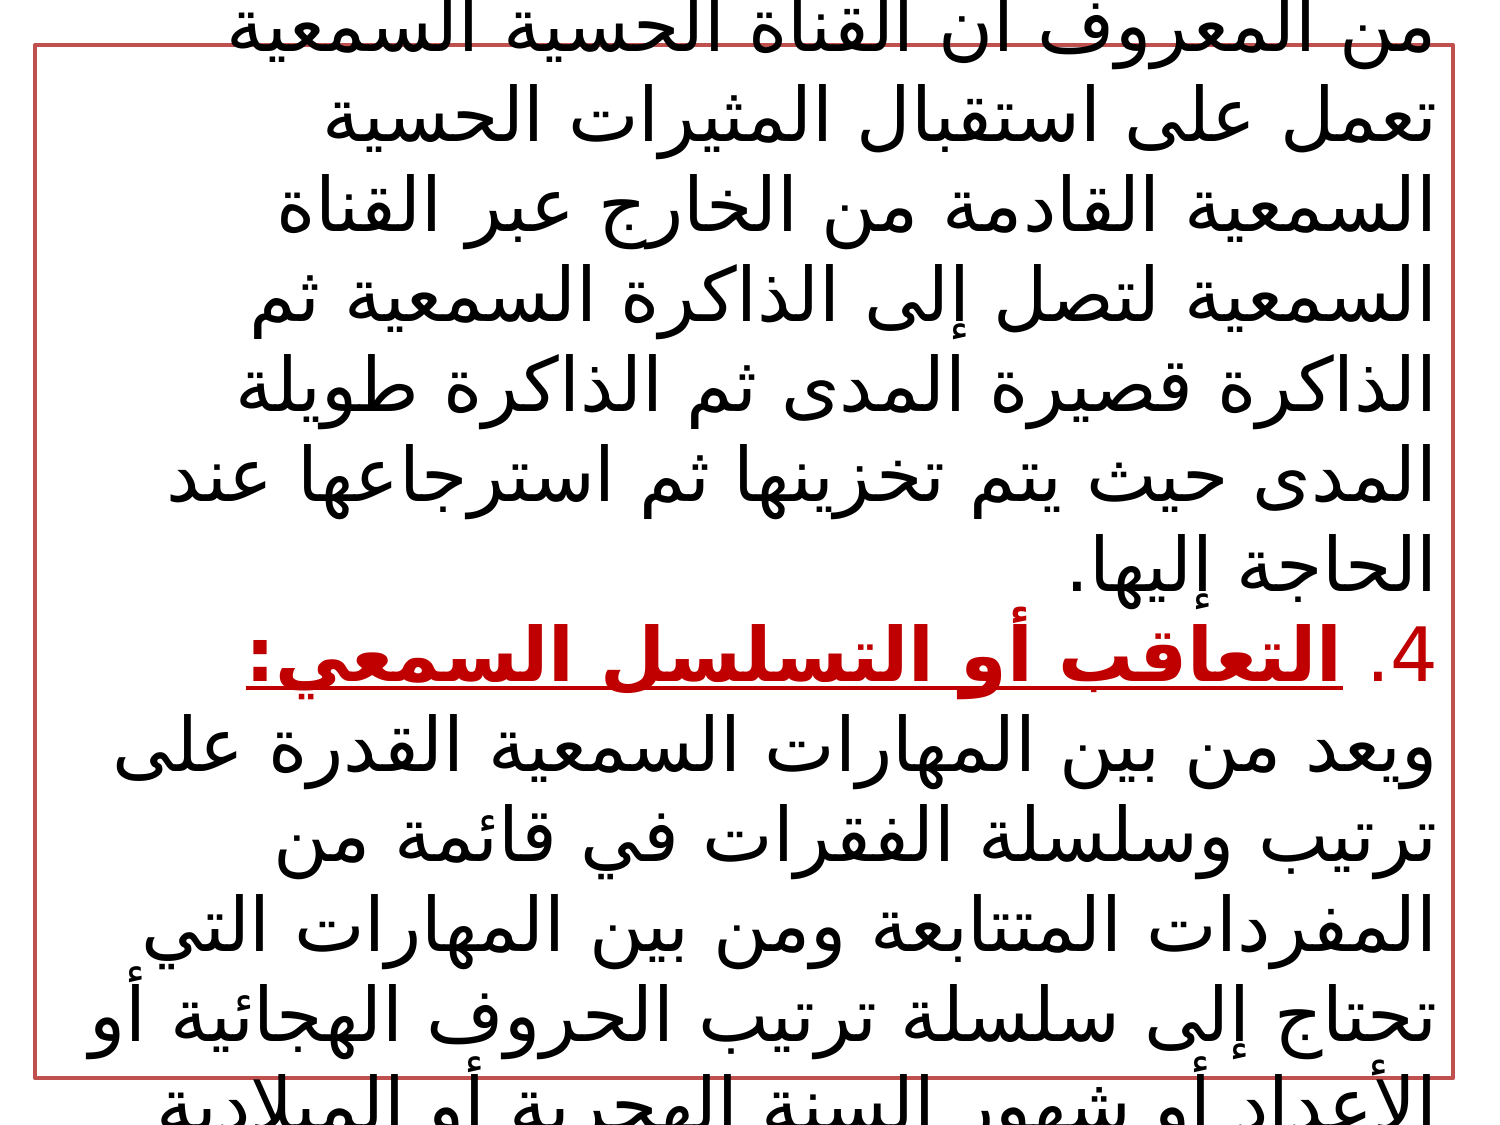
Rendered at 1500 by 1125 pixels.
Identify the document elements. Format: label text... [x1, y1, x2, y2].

title 3. الذاكرة السمعية: من المعروف أن القناة الحسية السمعية تعمل على استقبال المثيرات الحسية السمعية القادمة من الخارج عبر القناة السمعية لتصل إلى الذاكرة السمعية ثم الذاكرة قصيرة المدى ثم الذاكرة طويلة المدى حيث يتم تخزينها ثم استرجاعها عند الحاجة إليها. 4. التعاقب أو التسلسل السمعي: ويعد من بين المهارات السمعية القدرة على ترتيب وسلسلة الفقرات في قائمة من المفردات المتتابعة ومن بين المهارات التي تحتاج إلى سلسلة ترتيب الحروف الهجائية أو الأعداد أو شهور السنة الهجرية أو الميلادية والتي يمكن تعليمها للأفراد. [33, 43, 1455, 1080]
